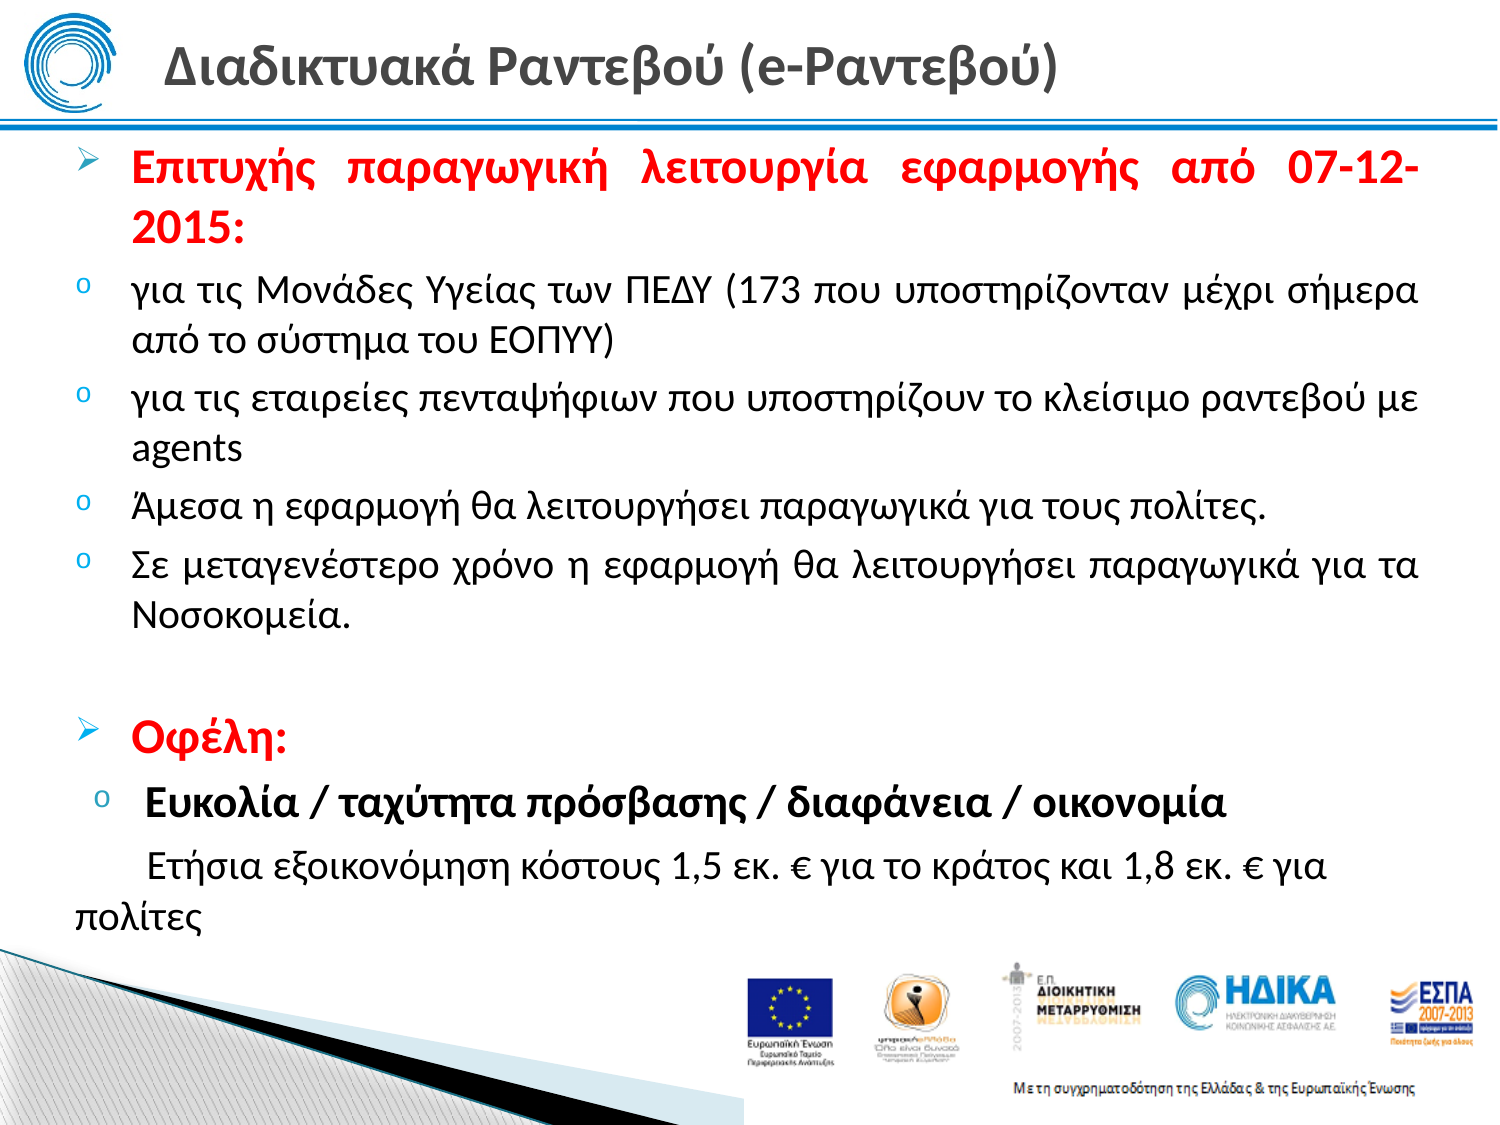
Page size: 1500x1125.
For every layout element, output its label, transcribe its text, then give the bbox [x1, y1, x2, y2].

list Επιτυχής παραγωγική λειτουργία εφαρμογής από 07-12-2015: για τις Μονάδες Υγείας των ΠΕΔΥ (173 που υποστηρίζονταν μέχρι σήμερα από το σύστημα του ΕΟΠΥΥ) για τις εταιρείες πενταψήφιων που υποστηρίζουν το κλείσιμο ραντεβού με agents Άμεσα η εφαρμογή θα λειτουργήσει παραγωγικά για τους πολίτες. Σε μεταγενέστερο χρόνο η εφαρμογή θα λειτουργήσει παραγωγικά για τα Νοσοκομεία. Οφέλη: Ευκολία / ταχύτητα πρόσβασης / διαφάνεια / οικονομία Ετήσια εξοικονόμηση κόστους 1,5 εκ. € για το κράτος και 1,8 εκ. € για πολίτες [59, 171, 1436, 1089]
picture [744, 960, 1500, 1125]
title Διαδικτυακά Ραντεβού (e-Ραντεβού) [150, 0, 1500, 125]
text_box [0, 119, 1498, 128]
picture [24, 12, 125, 113]
